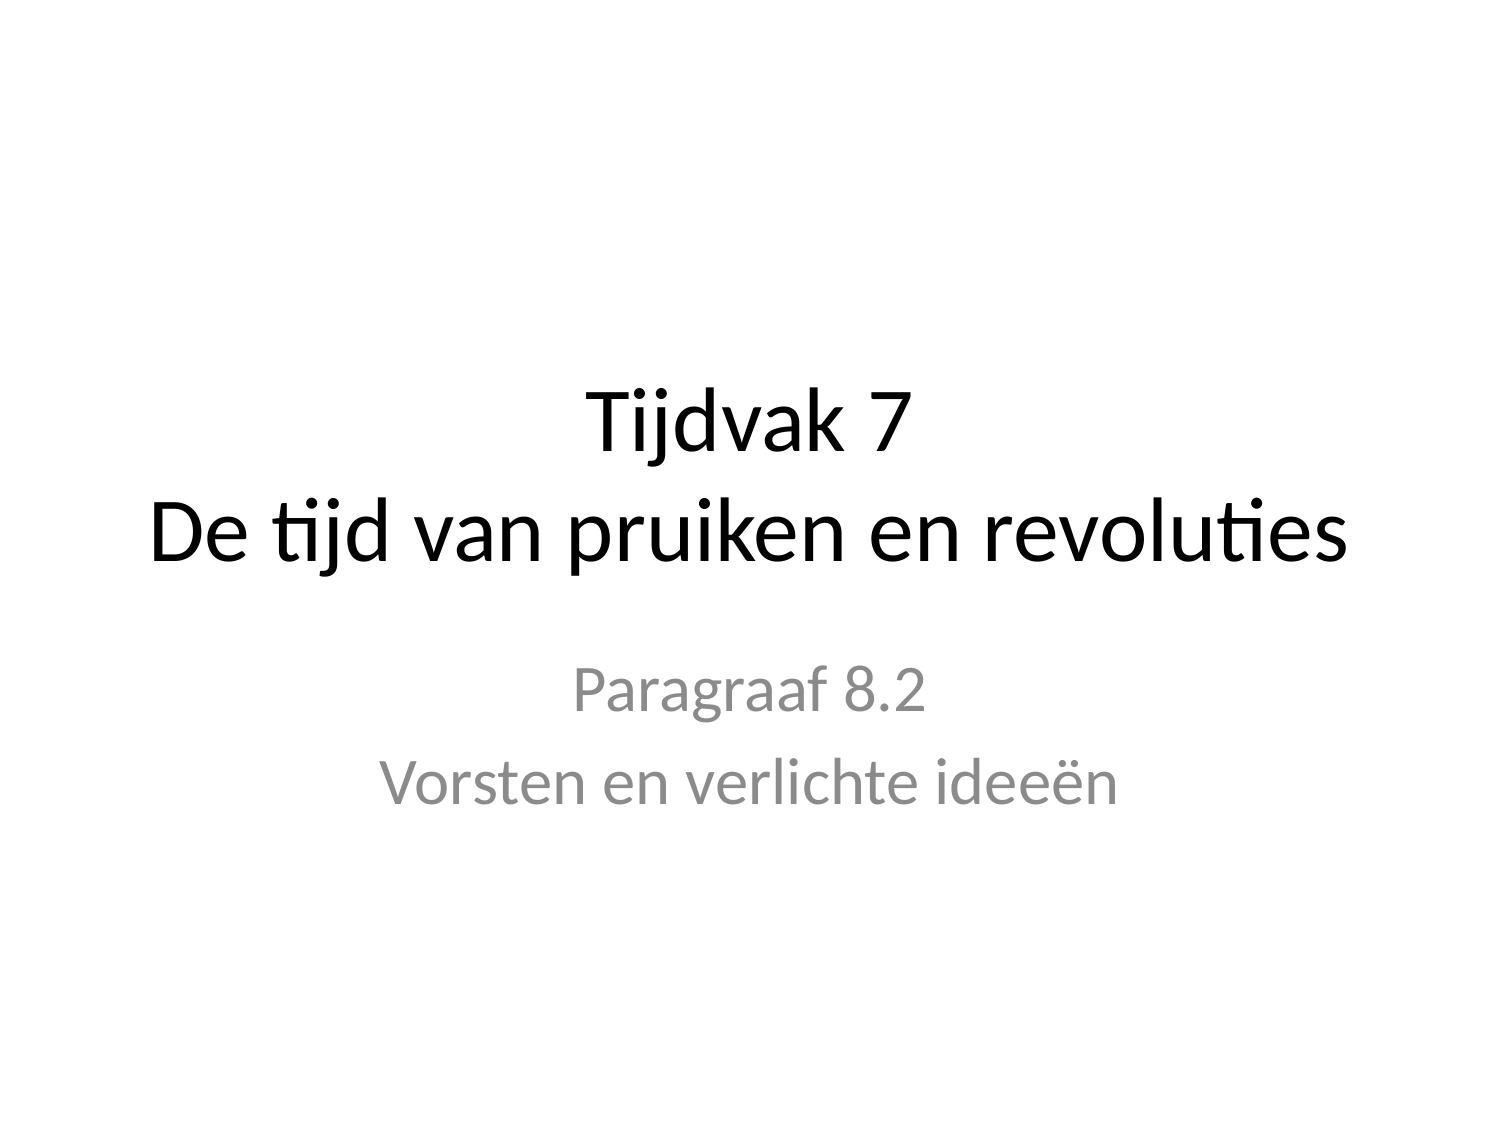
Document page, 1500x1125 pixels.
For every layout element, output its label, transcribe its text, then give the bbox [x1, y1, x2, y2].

title Tijdvak 7 De tijd van pruiken en revoluties [112, 349, 1388, 591]
subtitle Paragraaf 8.2 Vorsten en verlichte ideeën [225, 637, 1275, 925]
